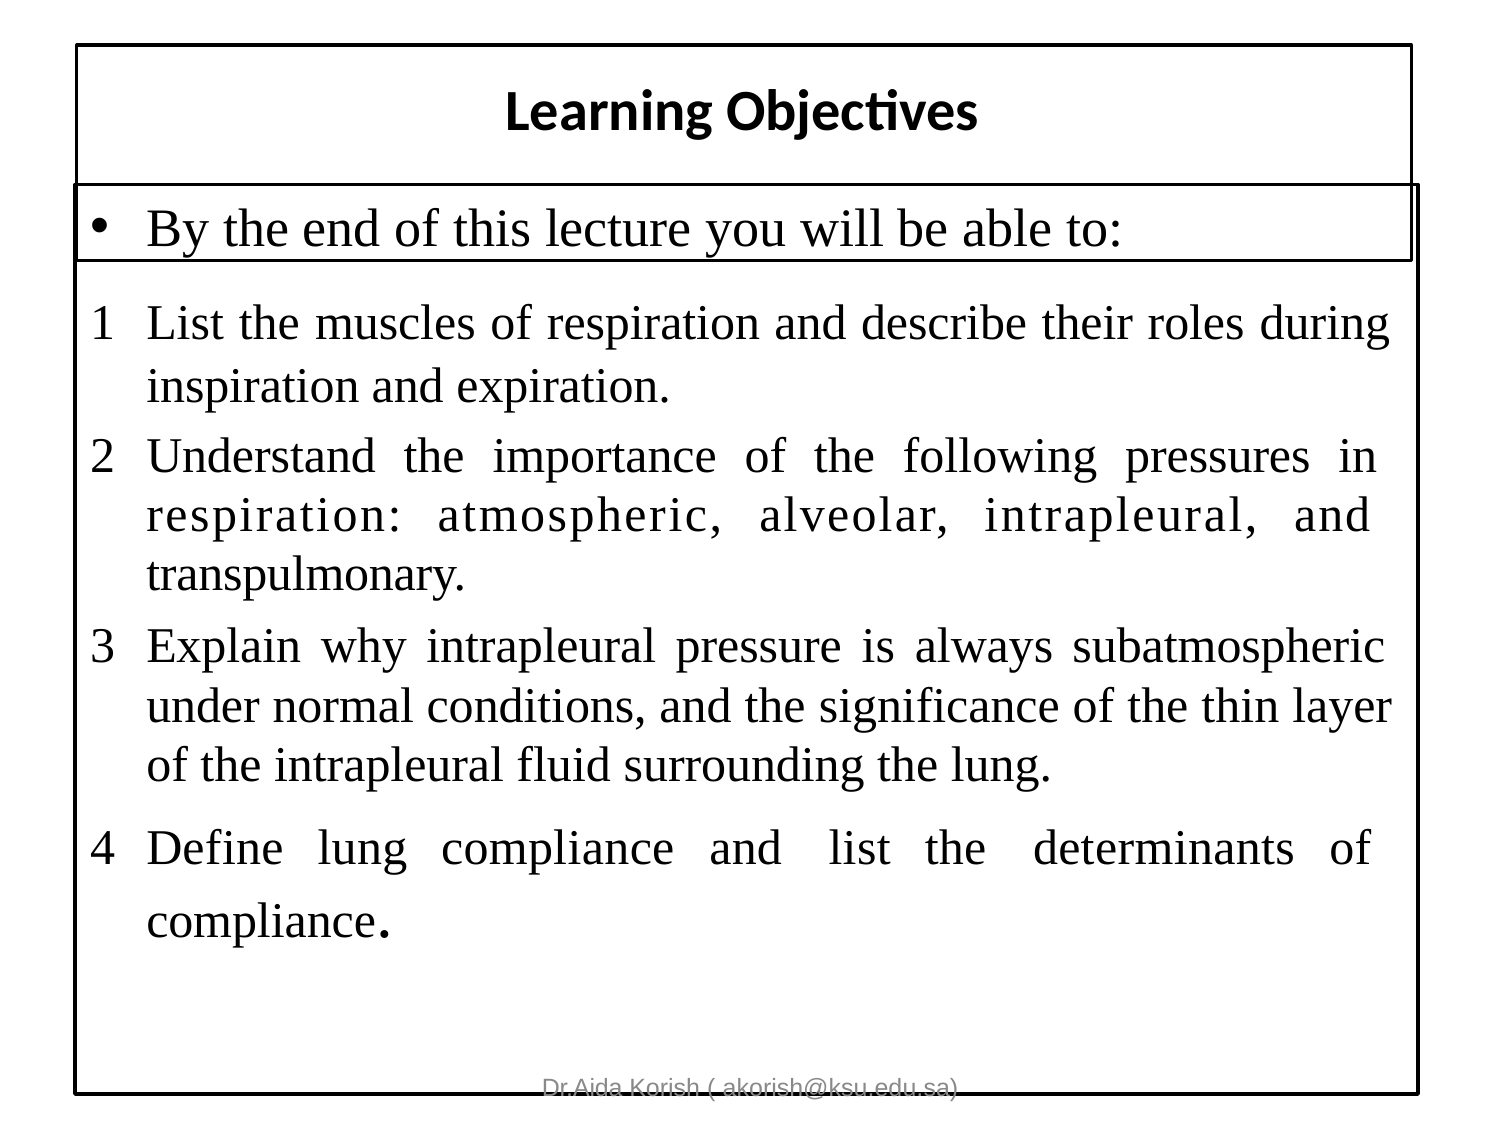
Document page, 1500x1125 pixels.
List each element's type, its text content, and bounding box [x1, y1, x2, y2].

title Learning Objectives [76, 45, 1412, 184]
footer Dr.Aida Korish ( akorish@ksu.edu.sa) [539, 1074, 962, 1125]
text_box By the end of this lecture you will be able to: List the muscles of respiration and describe their roles during inspiration and expiration. Understand the importance of the following pressures in respiration: atmospheric, alveolar, intrapleural, and transpulmonary. Explain why intrapleural pressure is always subatmospheric under normal conditions, and the significance of the thin layer of the intrapleural fluid surrounding the lung. Define lung compliance and list the determinants of compliance. [87, 192, 1406, 951]
text_box [74, 184, 1418, 1094]
